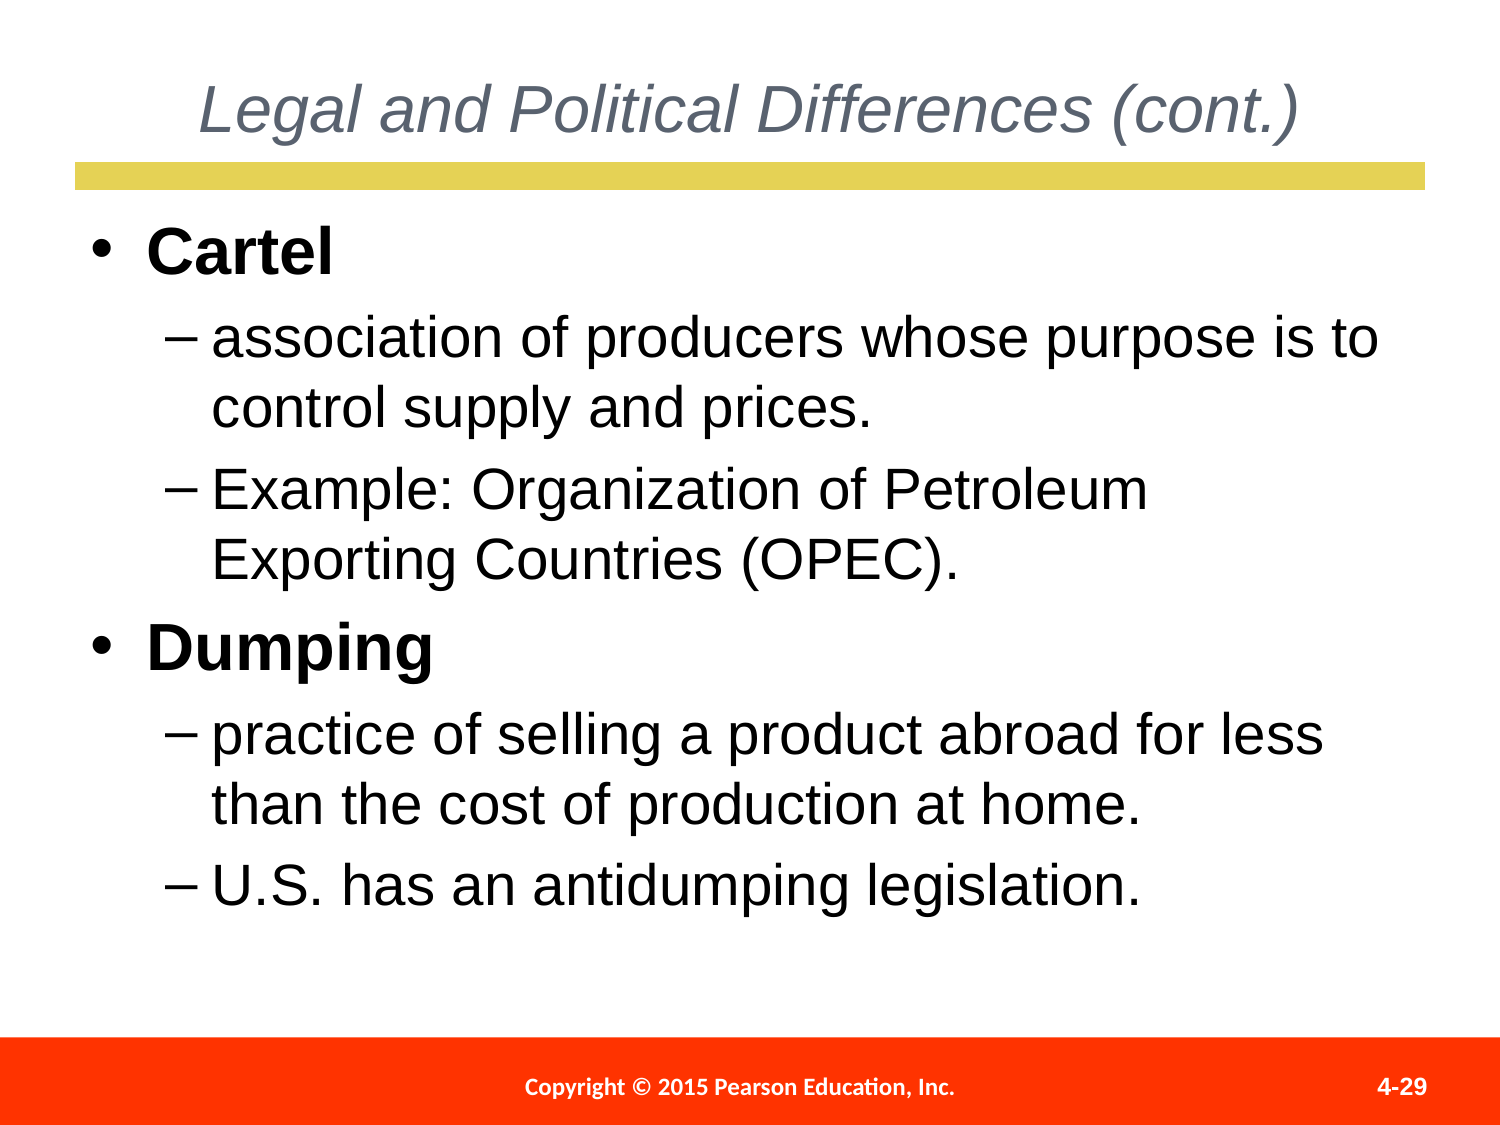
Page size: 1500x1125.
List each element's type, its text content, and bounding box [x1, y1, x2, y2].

title Legal and Political Differences (cont.) [74, 12, 1426, 199]
list Cartel association of producers whose purpose is to control supply and prices. Example: Organization of Petroleum Exporting Countries (OPEC). Dumping practice of selling a product abroad for less than the cost of production at home. U.S. has an antidumping legislation. [74, 199, 1426, 1006]
